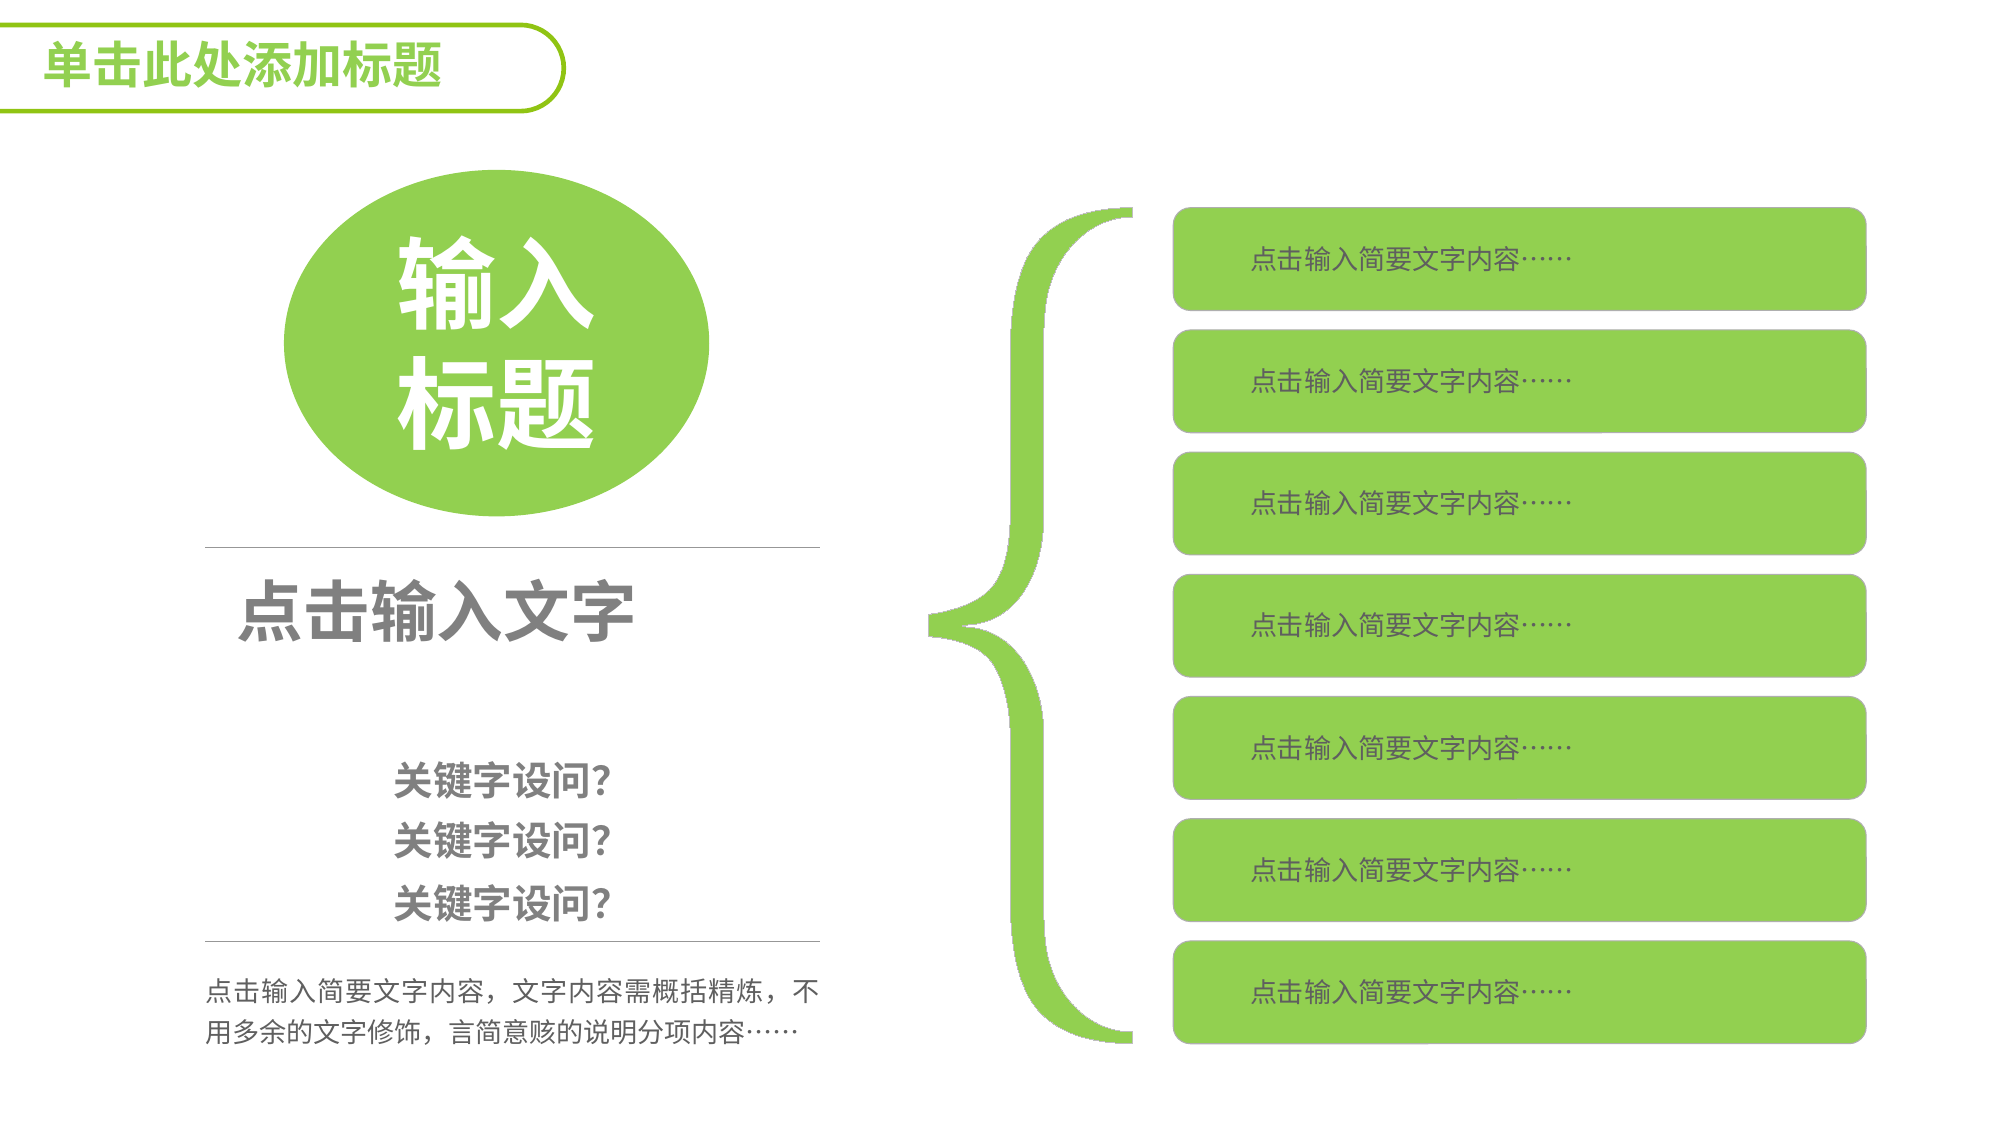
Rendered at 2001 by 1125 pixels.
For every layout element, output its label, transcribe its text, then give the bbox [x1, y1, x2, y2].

text_box [282, 168, 711, 518]
text_box [1172, 328, 1868, 434]
text_box 点击输入简要文字内容，文字内容需概括精炼，不用多余的文字修饰，言简意赅的说明分项内容…… [205, 964, 820, 1049]
text_box [1172, 206, 1868, 312]
text_box 点击输入简要文字内容…… [1249, 975, 1756, 1008]
text_box [928, 207, 1133, 1044]
text_box 点击输入文字 [236, 569, 788, 650]
text_box 点击输入简要文字内容…… [1249, 731, 1756, 764]
text_box 点击输入简要文字内容…… [1249, 853, 1756, 886]
text_box 输入标题 [359, 221, 635, 462]
text_box 点击输入简要文字内容…… [1249, 486, 1756, 520]
text_box [1172, 573, 1868, 679]
text_box [1172, 817, 1868, 923]
text_box [1172, 939, 1868, 1045]
text_box [1172, 451, 1868, 556]
text_box [1172, 695, 1868, 801]
text_box 关键字设问？ [339, 756, 686, 804]
text_box 关键字设问？ [339, 878, 686, 927]
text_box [0, 24, 564, 112]
text_box 关键字设问？ [339, 815, 686, 864]
text_box 点击输入简要文字内容…… [1249, 242, 1756, 275]
text_box 点击输入简要文字内容…… [1249, 608, 1756, 642]
text_box 点击输入简要文字内容…… [1249, 364, 1756, 397]
